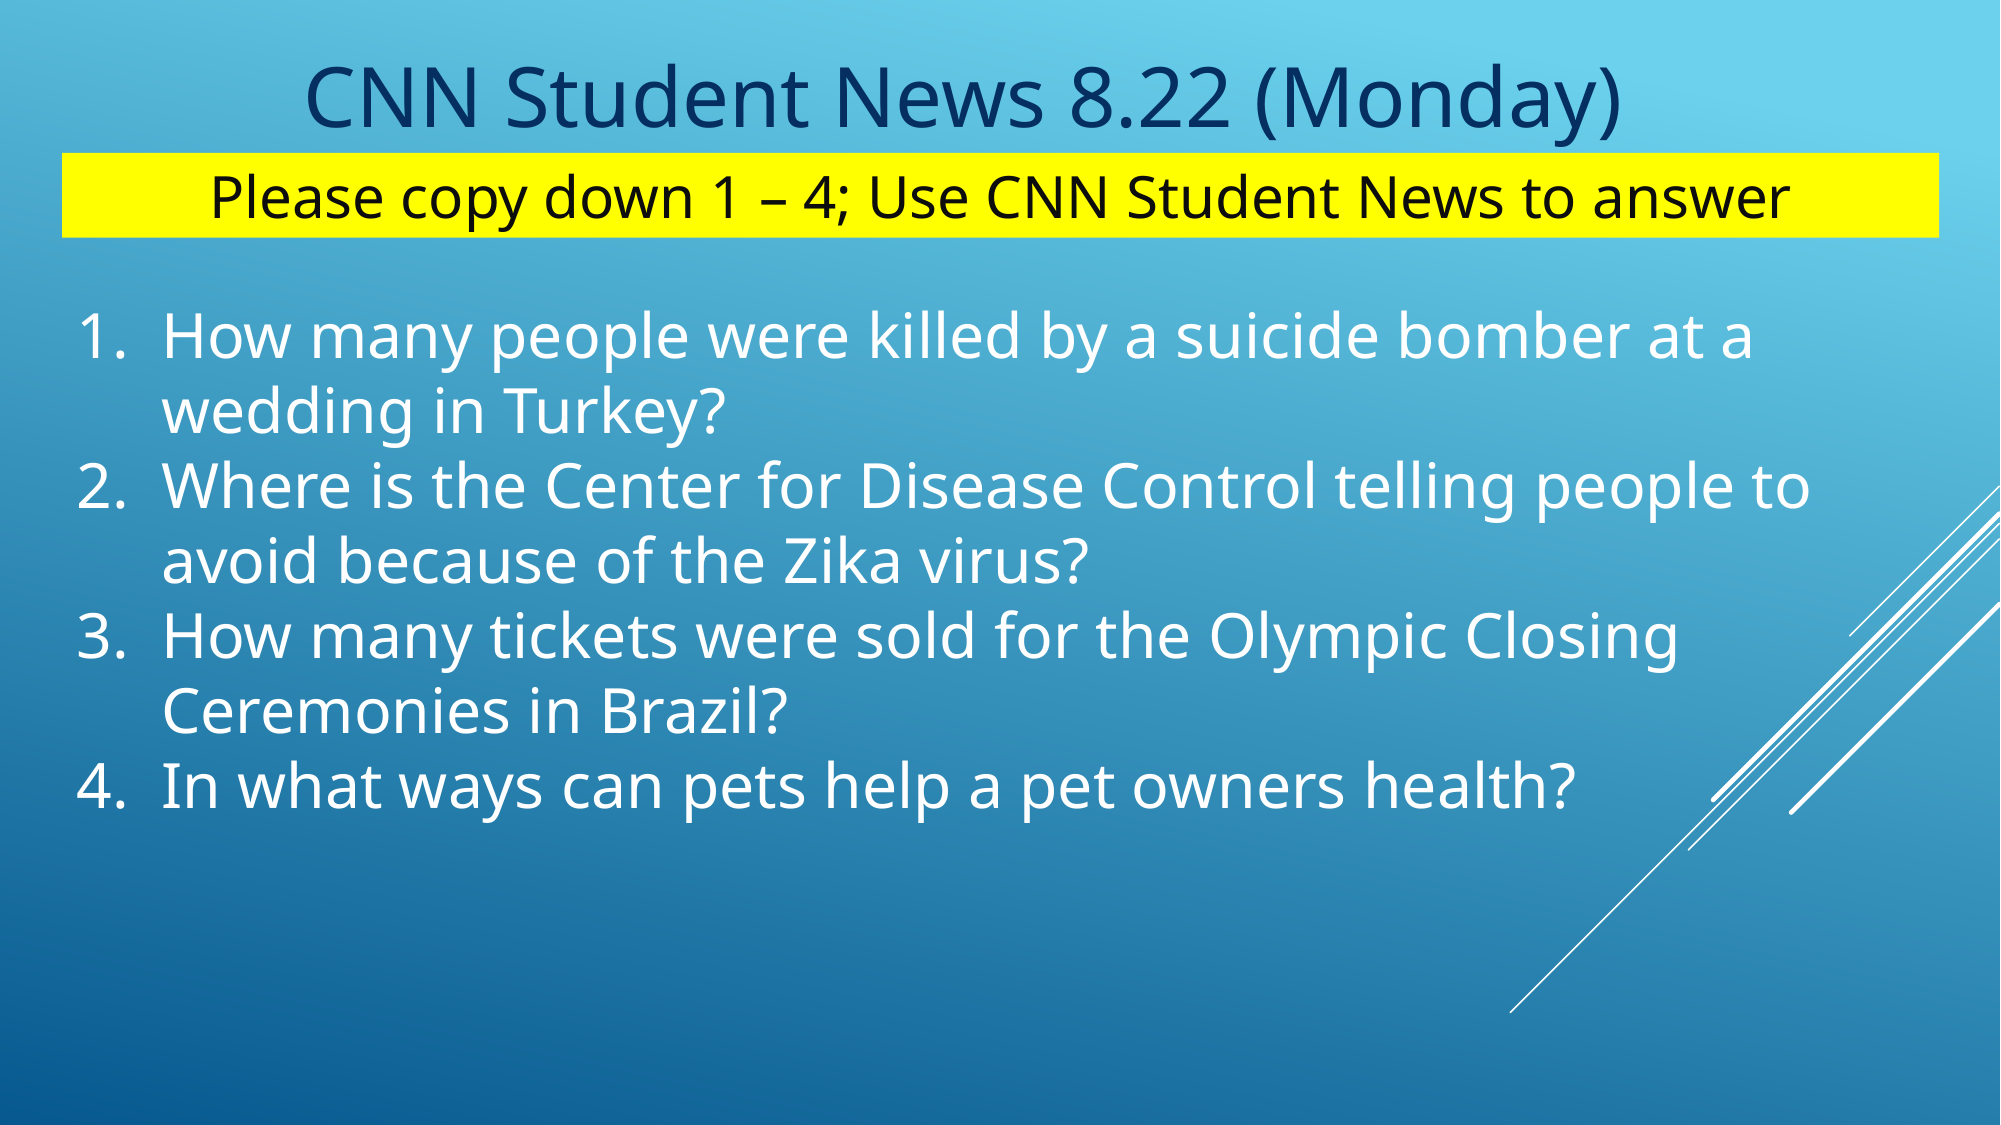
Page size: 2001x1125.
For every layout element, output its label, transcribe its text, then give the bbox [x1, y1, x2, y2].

text_box How many people were killed by a suicide bomber at a wedding in Turkey? Where is the Center for Disease Control telling people to avoid because of the Zika virus? How many tickets were sold for the Olympic Closing Ceremonies in Brazil? In what ways can pets help a pet owners health? [62, 288, 1896, 1053]
text_box CNN Student News 8.22 (Monday) [288, 36, 1639, 152]
text_box Please copy down 1 – 4; Use CNN Student News to answer [62, 152, 1940, 238]
